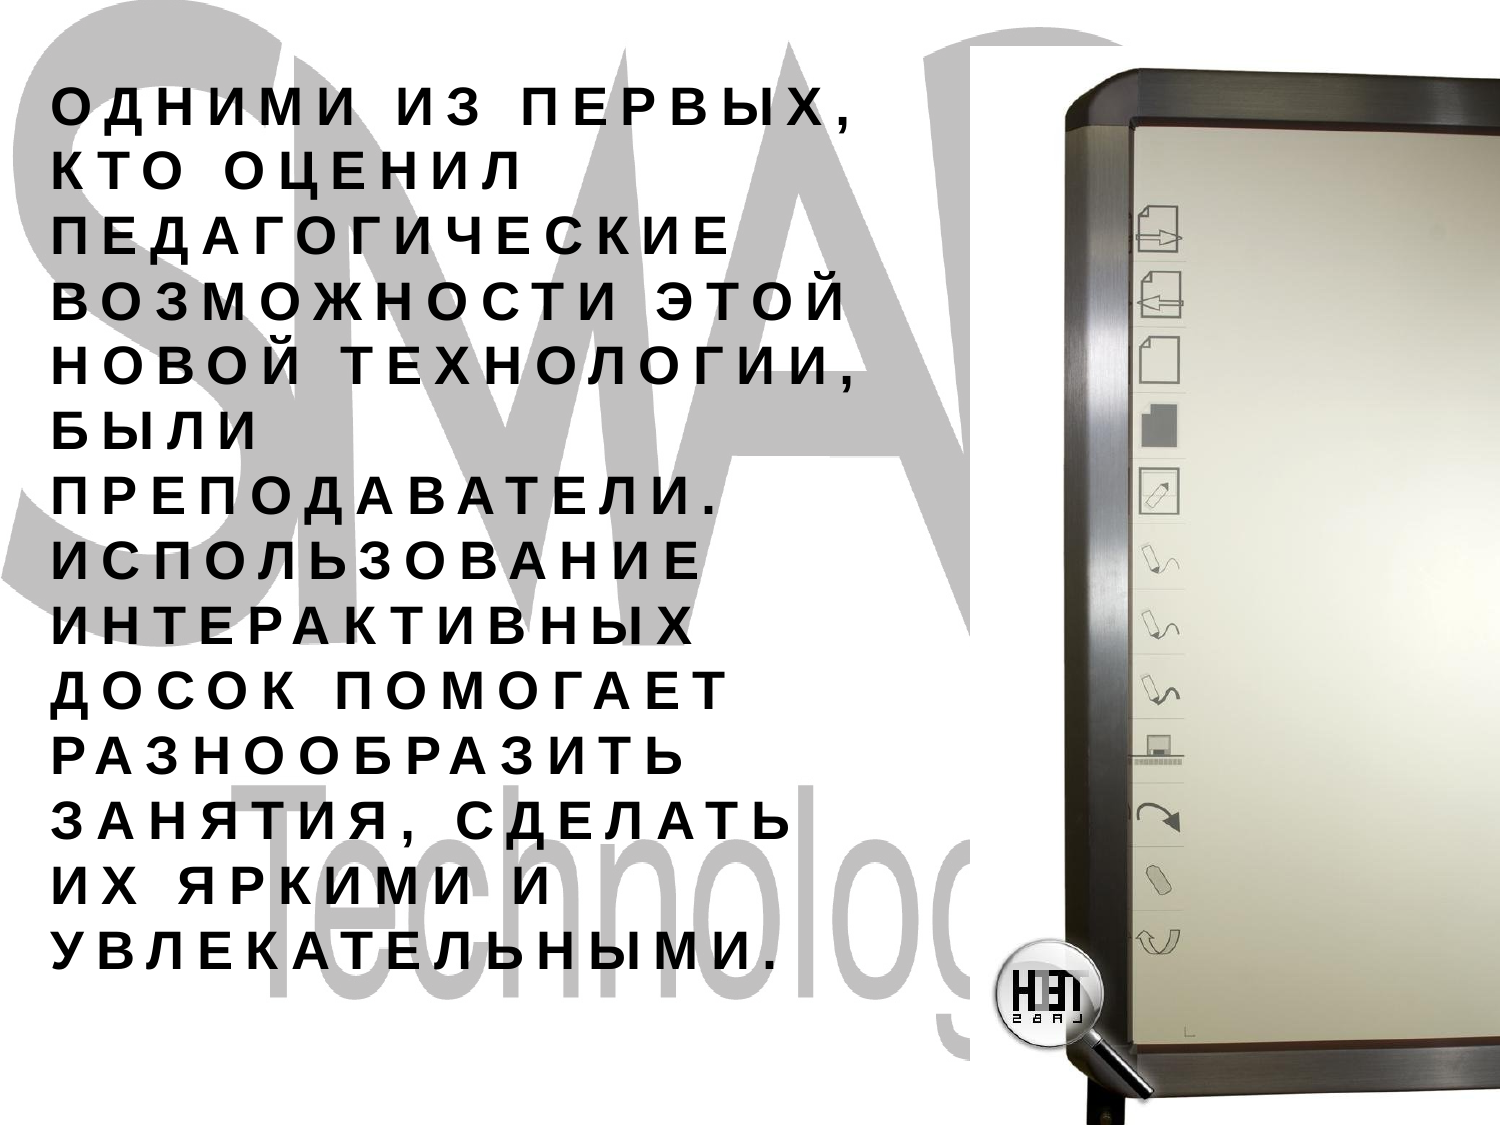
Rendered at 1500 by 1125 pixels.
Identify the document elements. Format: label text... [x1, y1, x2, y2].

text_box ОДНИМИ ИЗ ПЕРВЫХ, КТО ОЦЕНИЛ ПЕДАГОГИЧЕСКИЕ ВОЗМОЖНОСТИ ЭТОЙ НОВОЙ ТЕХНОЛОГИИ, БЫЛИ ПРЕПОДАВАТЕЛИ. ИСПОЛЬЗОВАНИЕ ИНТЕРАКТИВНЫХ ДОСОК ПОМОГАЕТ РАЗНООБРАЗИТЬ ЗАНЯТИЯ, СДЕЛАТЬ ИХ ЯРКИМИ И УВЛЕКАТЕЛЬНЫМИ. [35, 63, 926, 988]
picture [969, 46, 1500, 1125]
